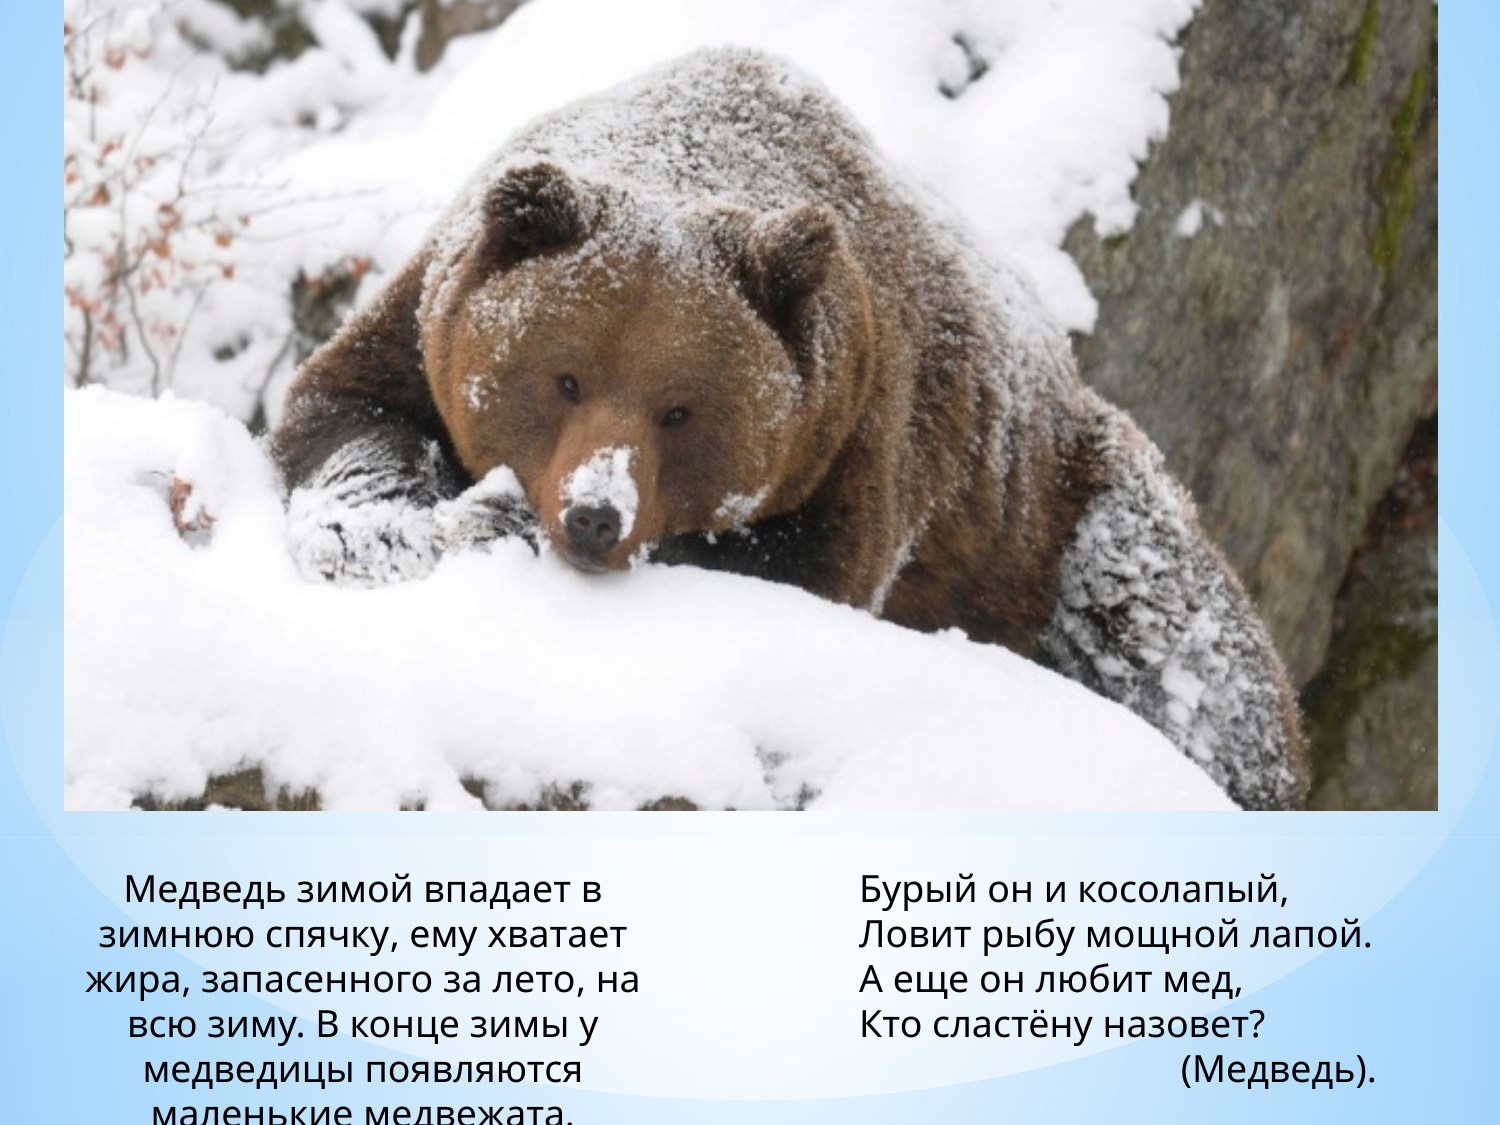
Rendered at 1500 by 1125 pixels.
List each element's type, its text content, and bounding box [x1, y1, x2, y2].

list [64, 0, 1439, 811]
text_box Медведь зимой впадает в зимнюю спячку, ему хватает жира, запасенного за лето, на всю зиму. В конце зимы у медведицы появляются маленькие медвежата. [41, 857, 685, 1125]
text_box Бурый он и косолапый, Ловит рыбу мощной лапой. А еще он любит мед, Кто сластёну назовет? (Медведь). [844, 857, 1477, 1098]
